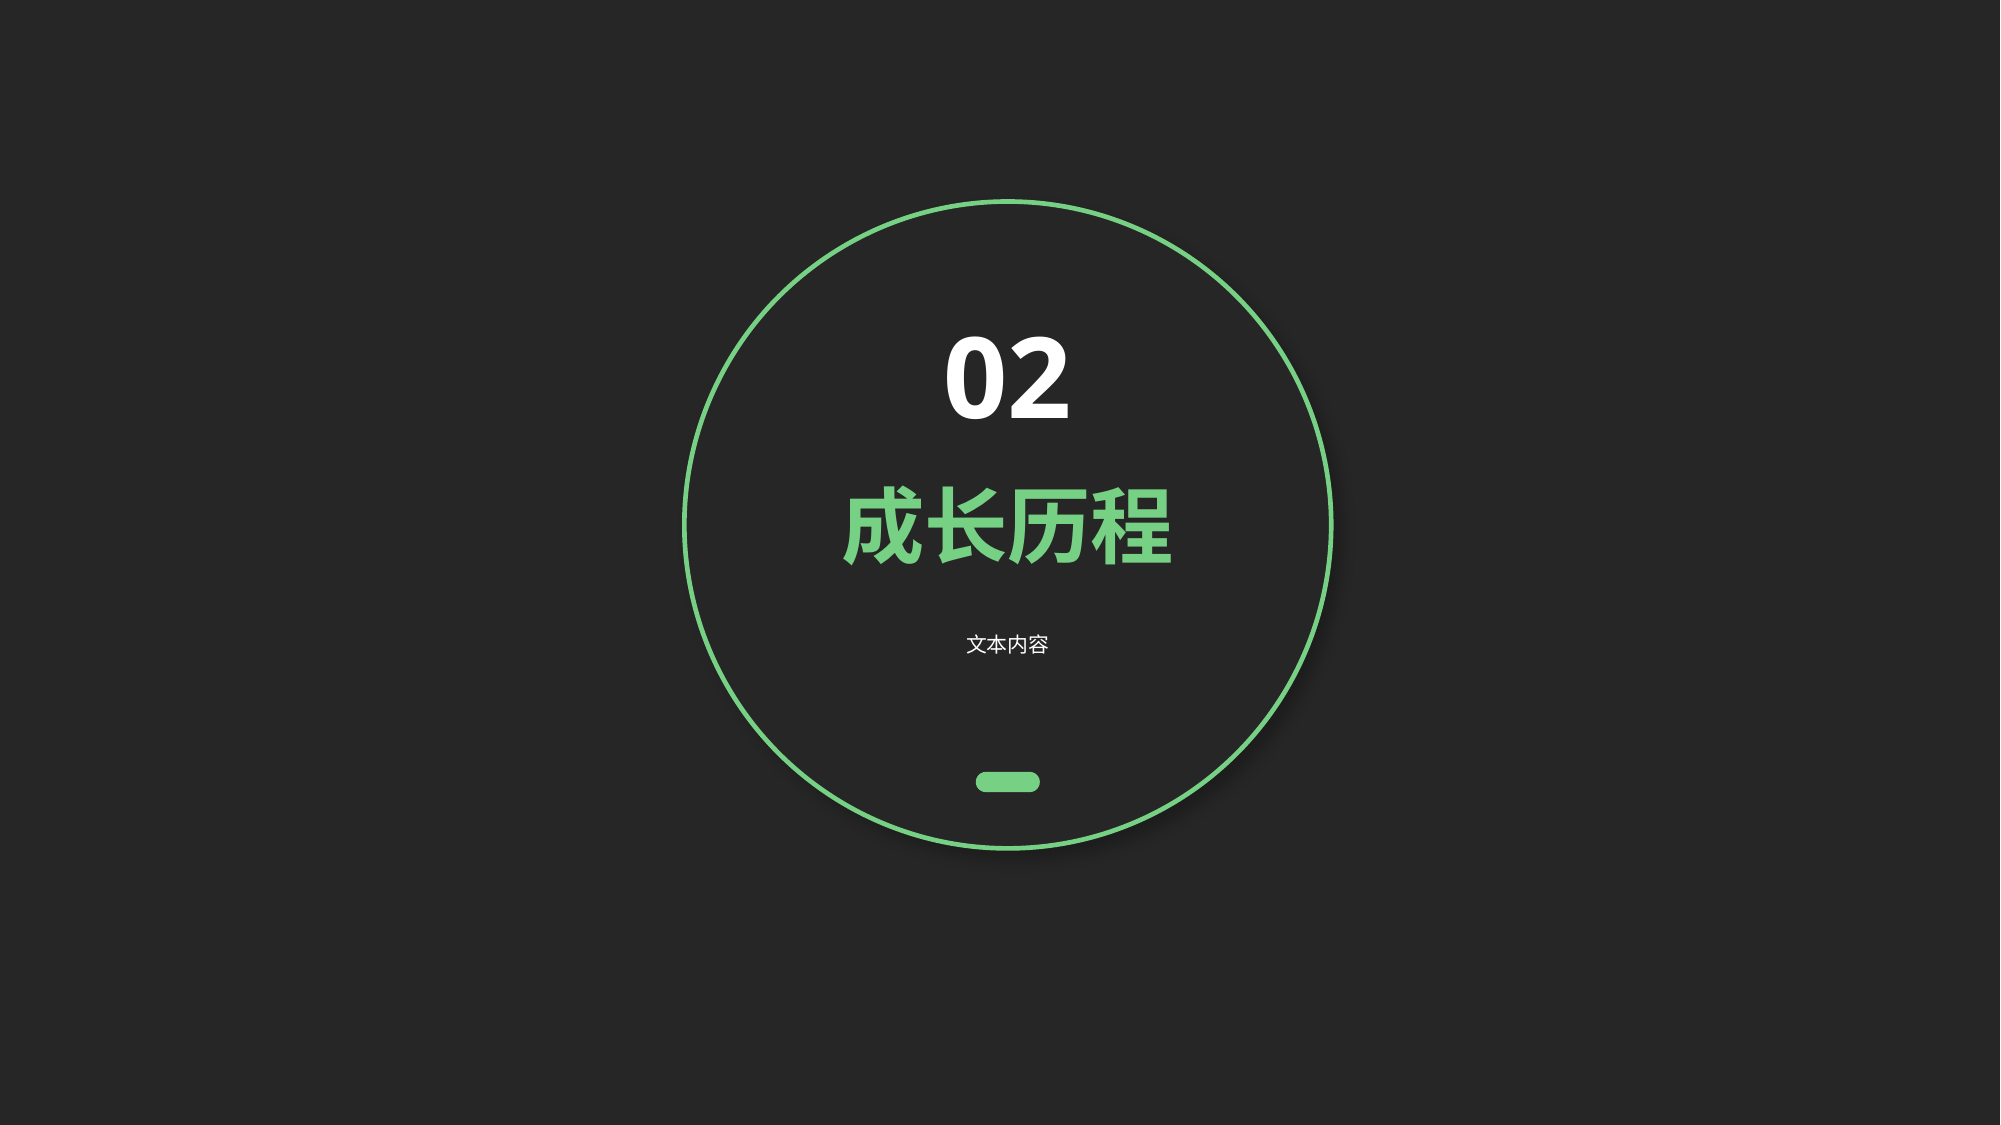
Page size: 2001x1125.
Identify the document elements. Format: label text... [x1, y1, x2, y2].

text_box [974, 770, 1041, 794]
text_box 文本内容 [754, 599, 1261, 665]
text_box [683, 200, 1333, 850]
text_box 02 [928, 298, 1087, 449]
text_box 成长历程 [826, 466, 1190, 582]
